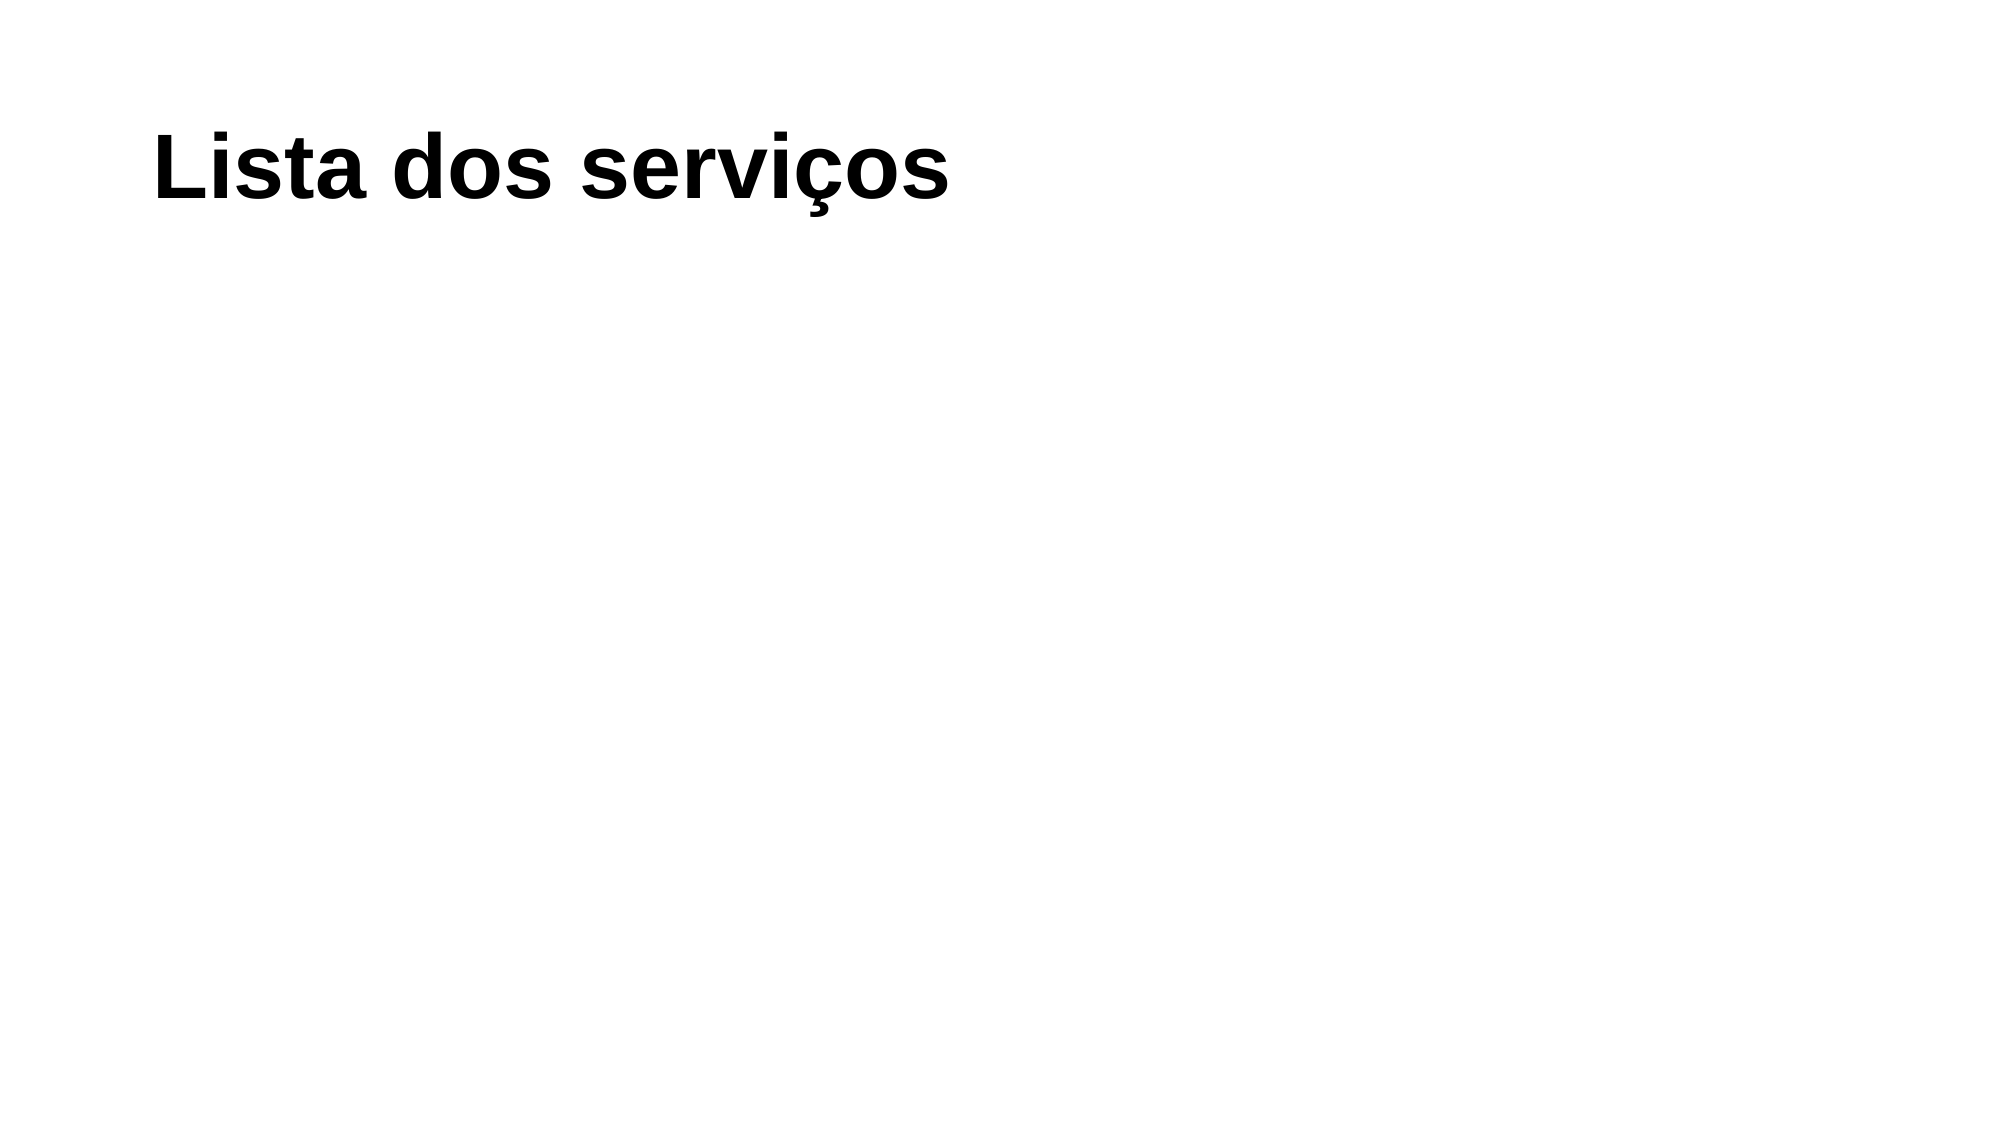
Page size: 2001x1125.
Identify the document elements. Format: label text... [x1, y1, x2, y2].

title Lista dos serviços [137, 59, 1863, 278]
